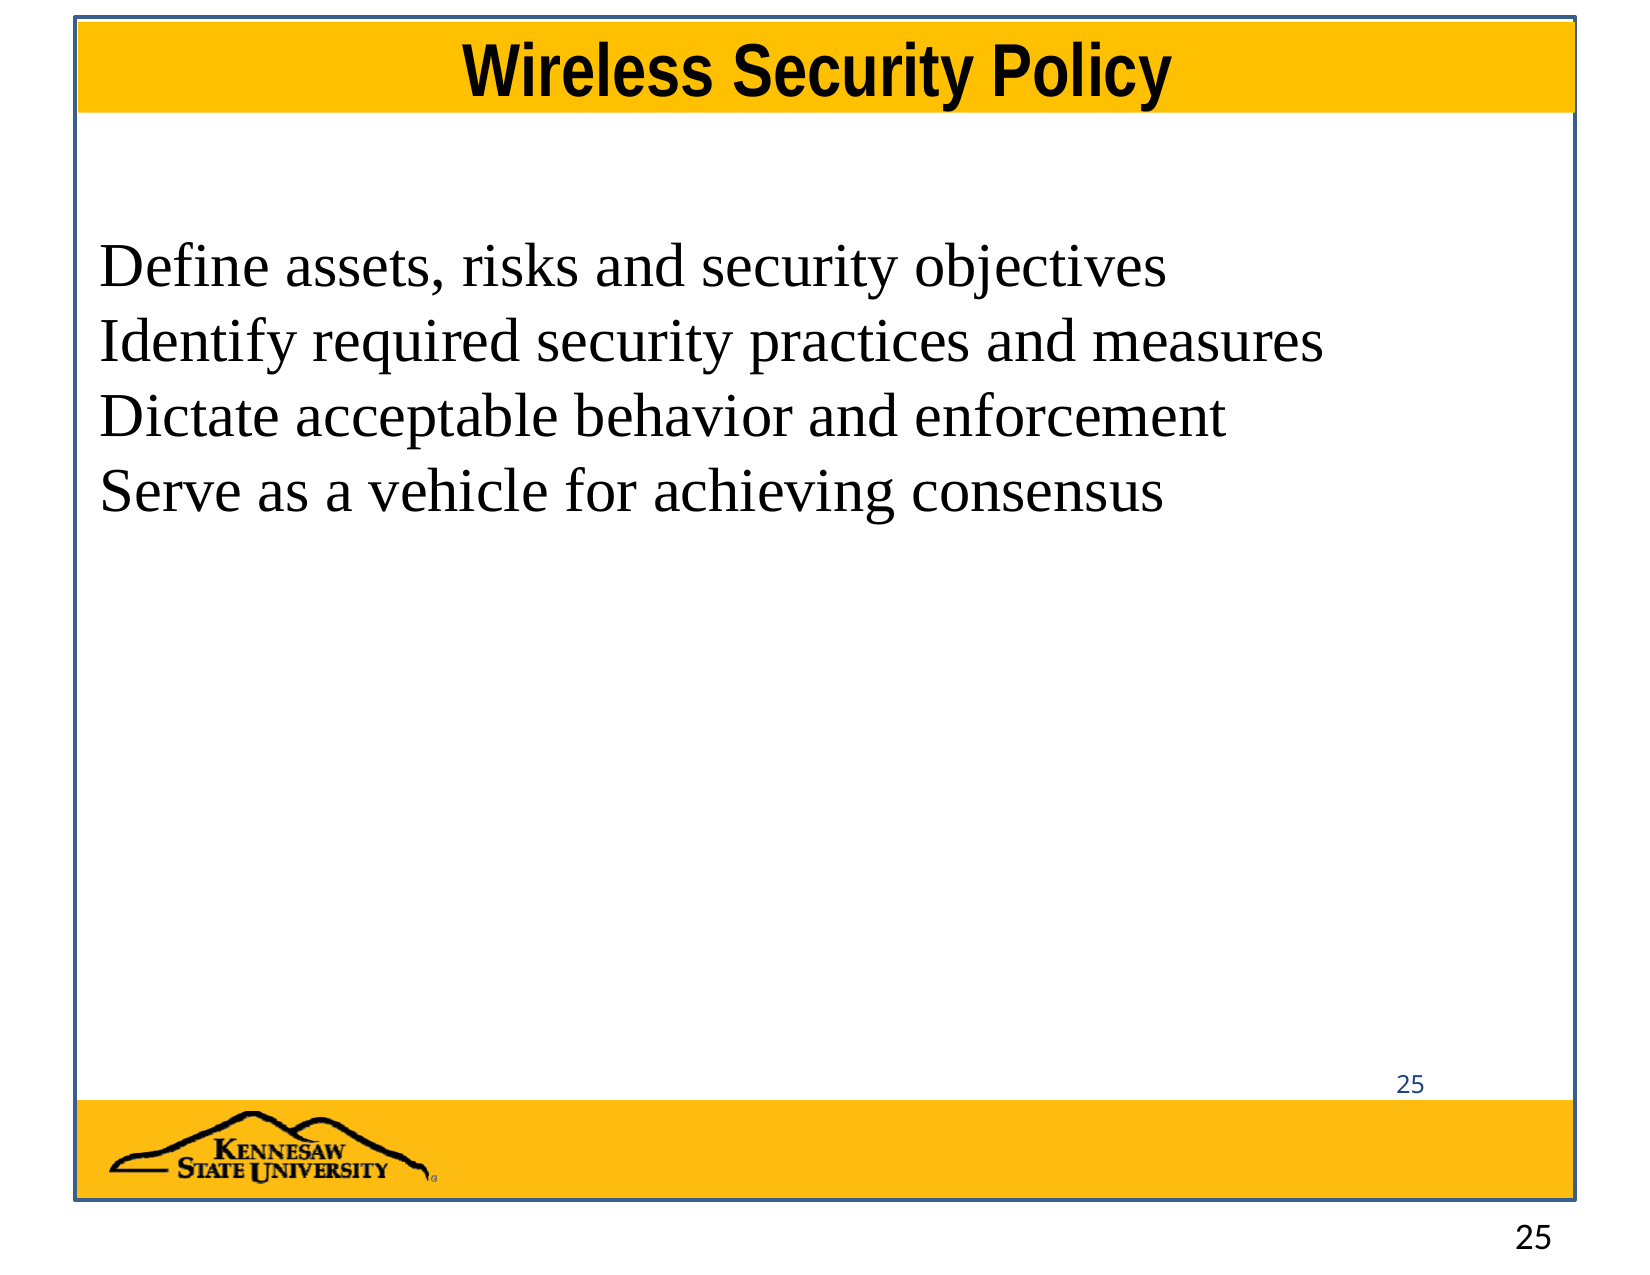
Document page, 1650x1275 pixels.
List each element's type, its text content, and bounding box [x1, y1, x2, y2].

title Wireless Security Policy [77, 21, 1575, 113]
slide_number 25 [1299, 1042, 1425, 1103]
picture [108, 1111, 437, 1184]
list Define assets, risks and security objectives Identify required security practices and measures Dictate acceptable behavior and enforcement Serve as a vehicle for achieving consensus [99, 223, 1550, 527]
